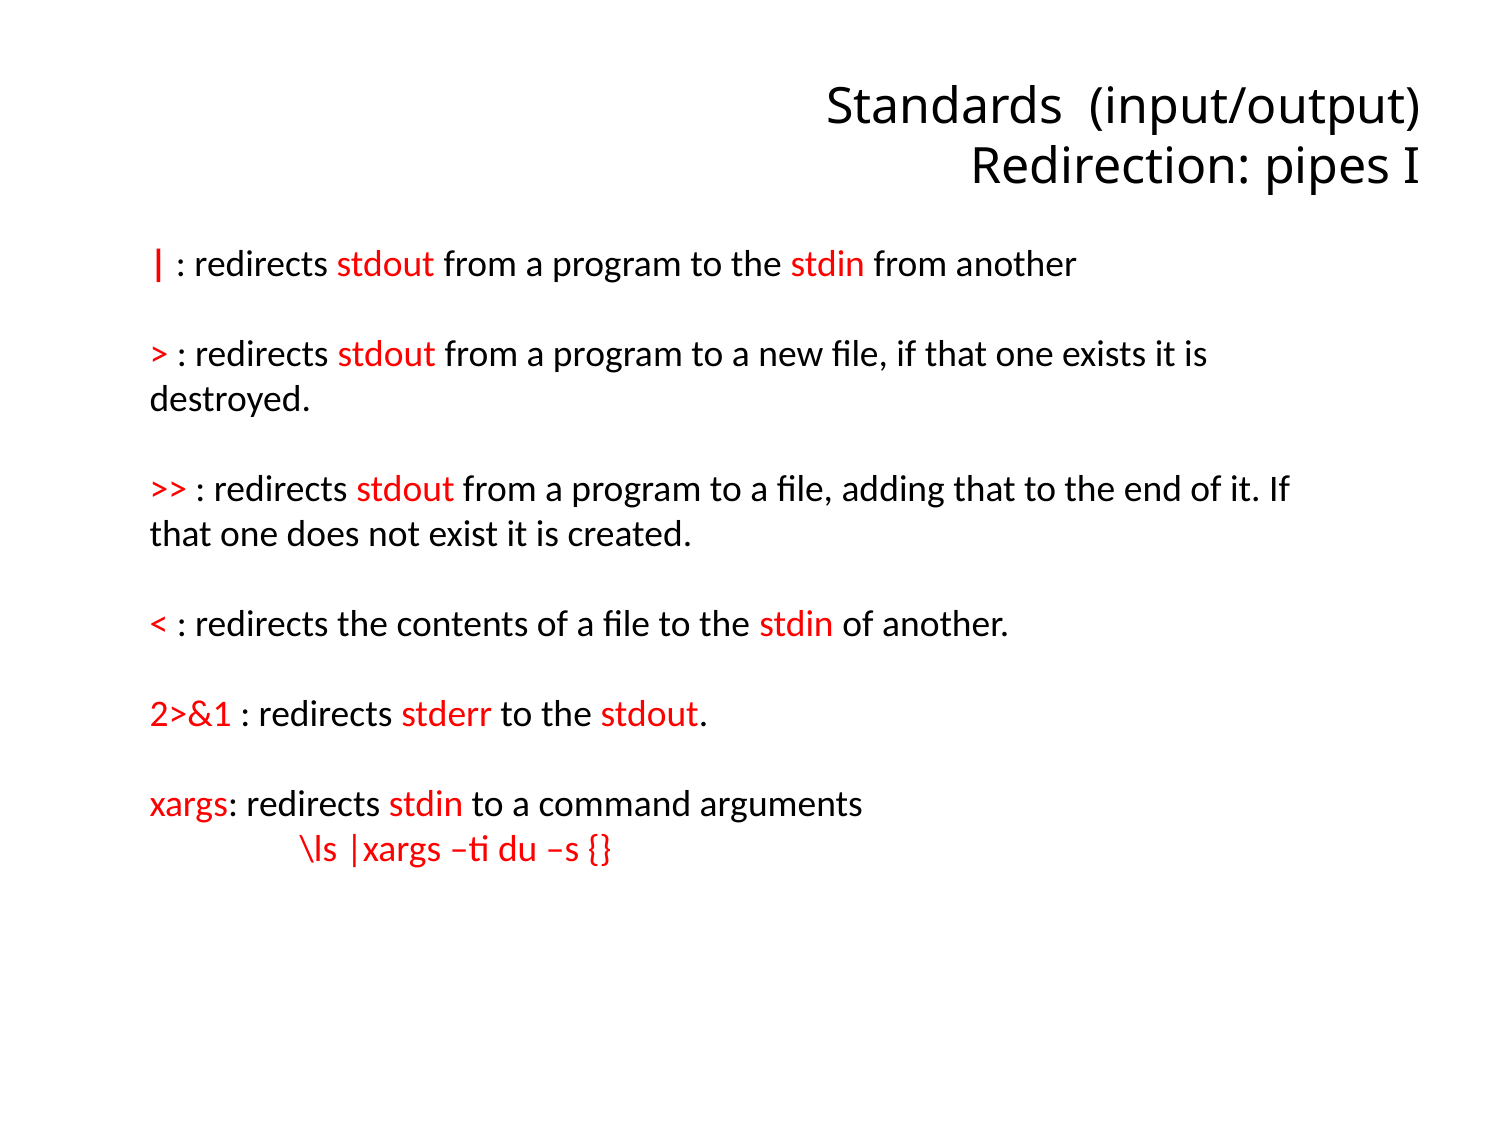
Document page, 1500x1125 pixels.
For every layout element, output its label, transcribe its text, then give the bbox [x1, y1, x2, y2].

text_box Standards (input/output) Redirection: pipes I [195, 65, 1436, 201]
text_box | : redirects stdout from a program to the stdin from another > : redirects stdout from a program to a new file, if that one exists it is destroyed. >> : redirects stdout from a program to a file, adding that to the end of it. If that one does not exist it is created. < : redirects the contents of a file to the stdin of another. 2>&1 : redirects stderr to the stdout. xargs: redirects stdin to a command arguments \ls |xargs –ti du –s {} [134, 231, 1363, 921]
